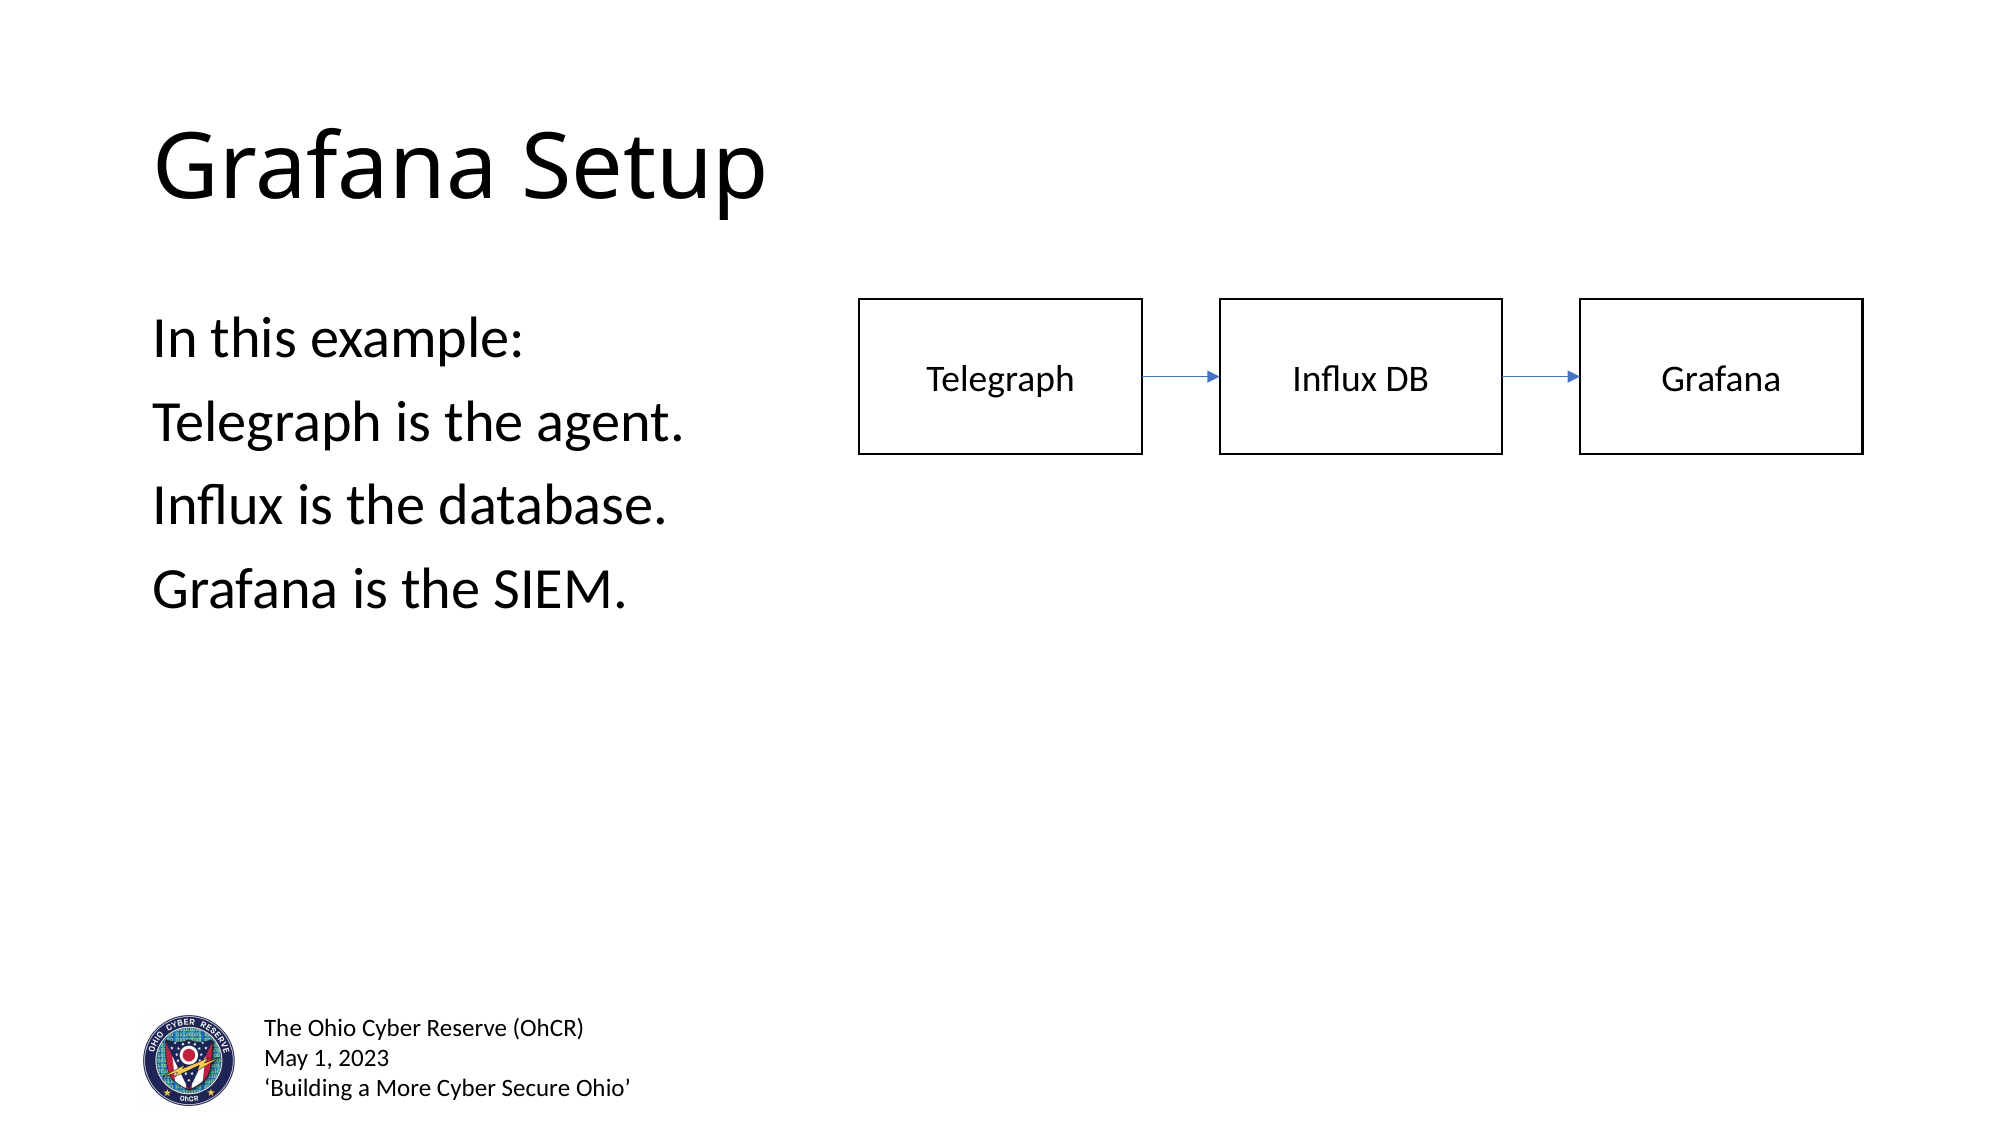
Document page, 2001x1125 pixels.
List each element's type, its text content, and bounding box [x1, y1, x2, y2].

title Grafana Setup [137, 59, 1863, 278]
text_box The Ohio Cyber Reserve (OhCR) May 1, 2023 ‘Building a More Cyber Secure Ohio’ [249, 1004, 647, 1109]
picture [140, 1013, 238, 1108]
text_box Grafana [1579, 298, 1864, 455]
text_box Telegraph [858, 298, 1143, 455]
list In this example: Telegraph is the agent. Influx is the database. Grafana is the SIEM. [137, 299, 811, 1014]
text_box Influx DB [1219, 298, 1503, 455]
